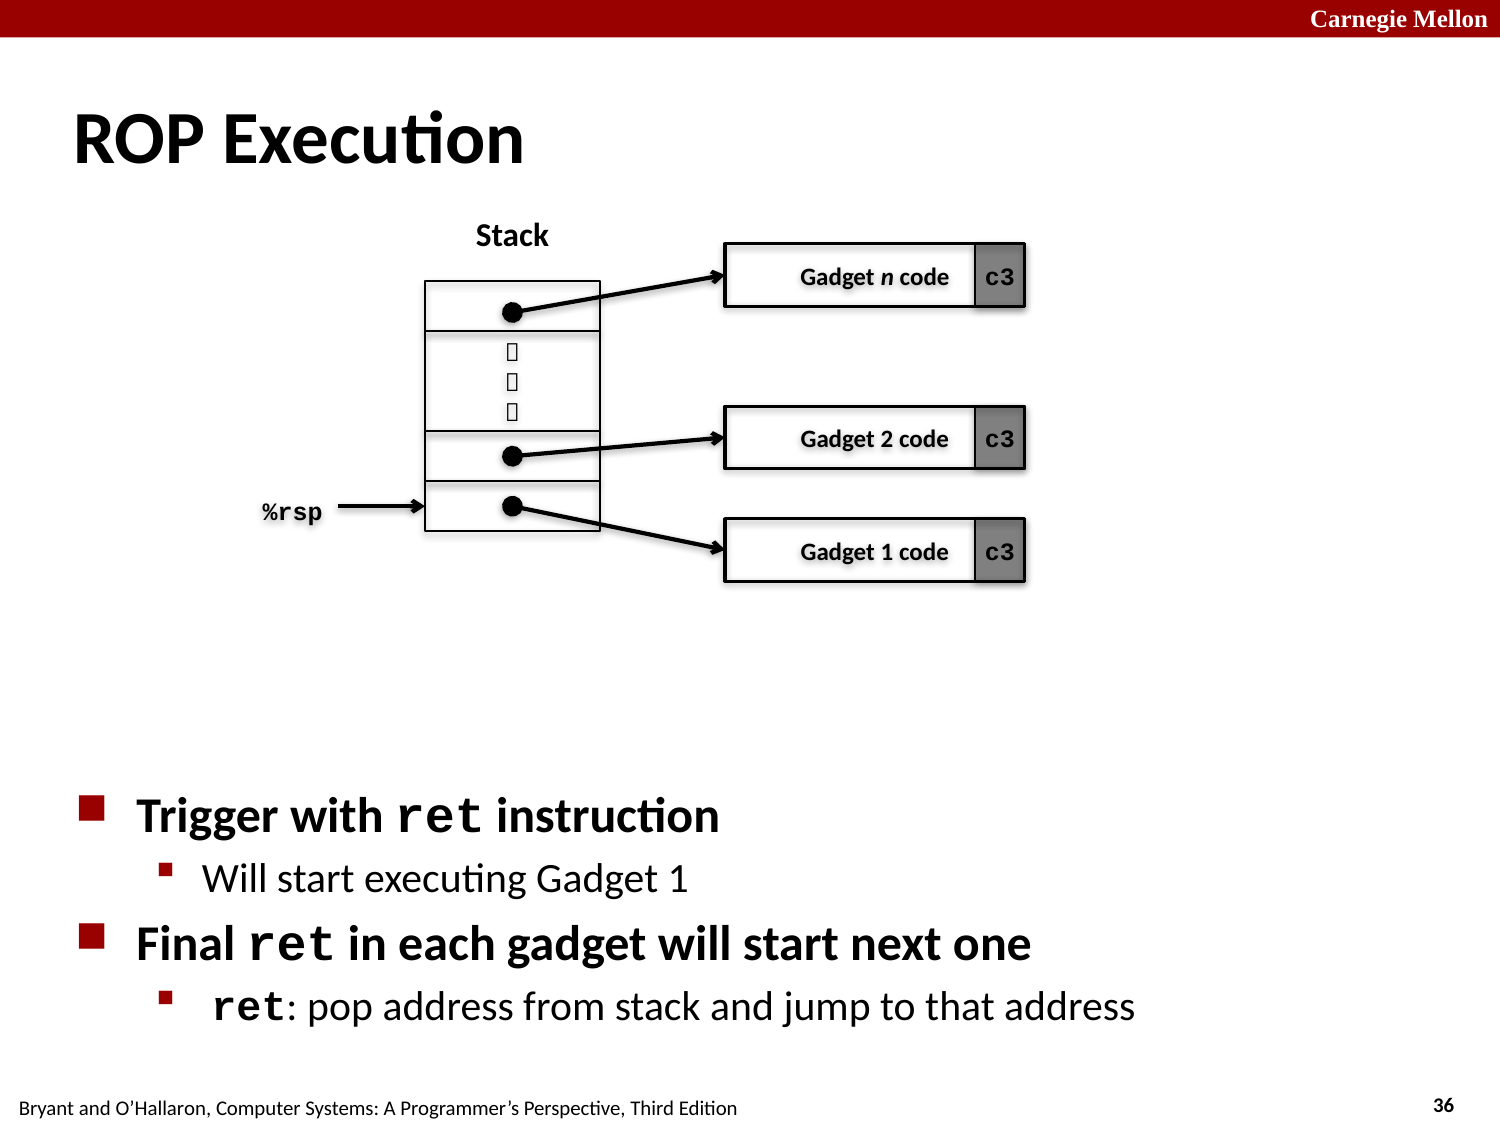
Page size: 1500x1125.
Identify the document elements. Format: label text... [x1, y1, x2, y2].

title ROP Execution [58, 71, 1305, 197]
text_box %rsp [162, 484, 332, 536]
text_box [337, 205, 1026, 582]
list Trigger with ret instruction Will start executing Gadget 1 Final ret in each gadget will start next one ret: pop address from stack and jump to that address [64, 774, 1361, 1040]
